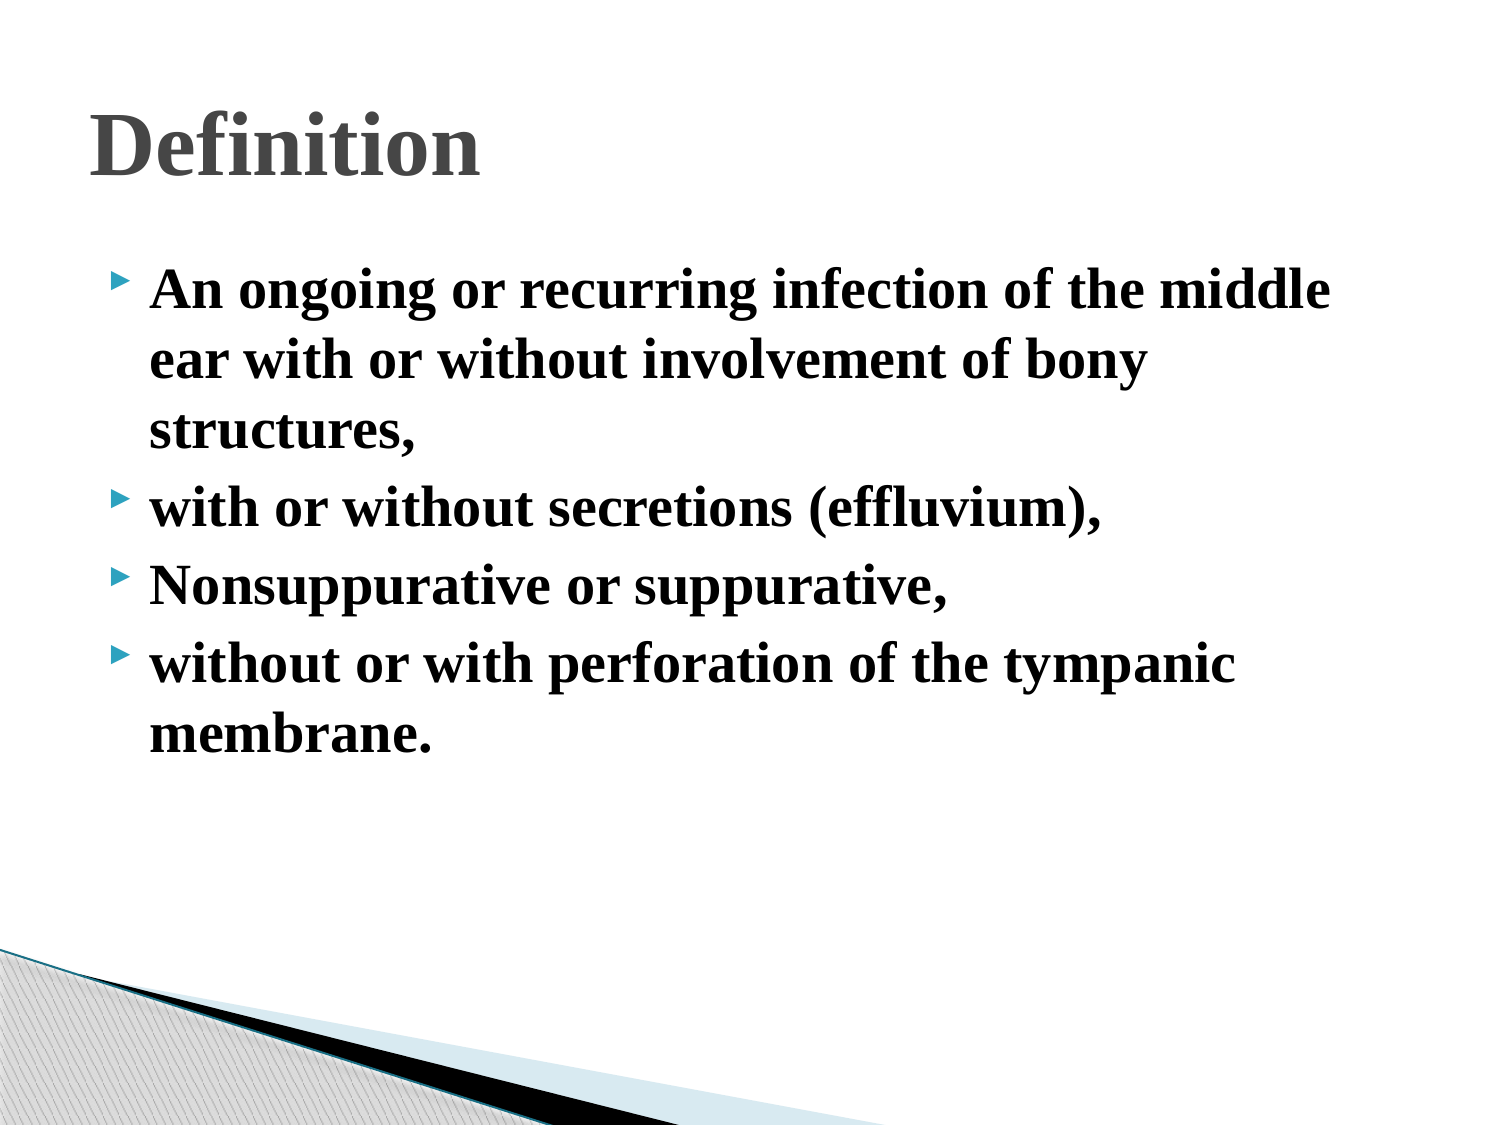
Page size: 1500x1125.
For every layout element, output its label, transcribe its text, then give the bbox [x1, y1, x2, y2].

title Definition [75, 45, 1425, 233]
list An ongoing or recurring infection of the middle ear with or without involvement of bony structures, with or without secretions (effluvium), Nonsuppurative or suppurative, without or with perforation of the tympanic membrane. [75, 243, 1425, 986]
